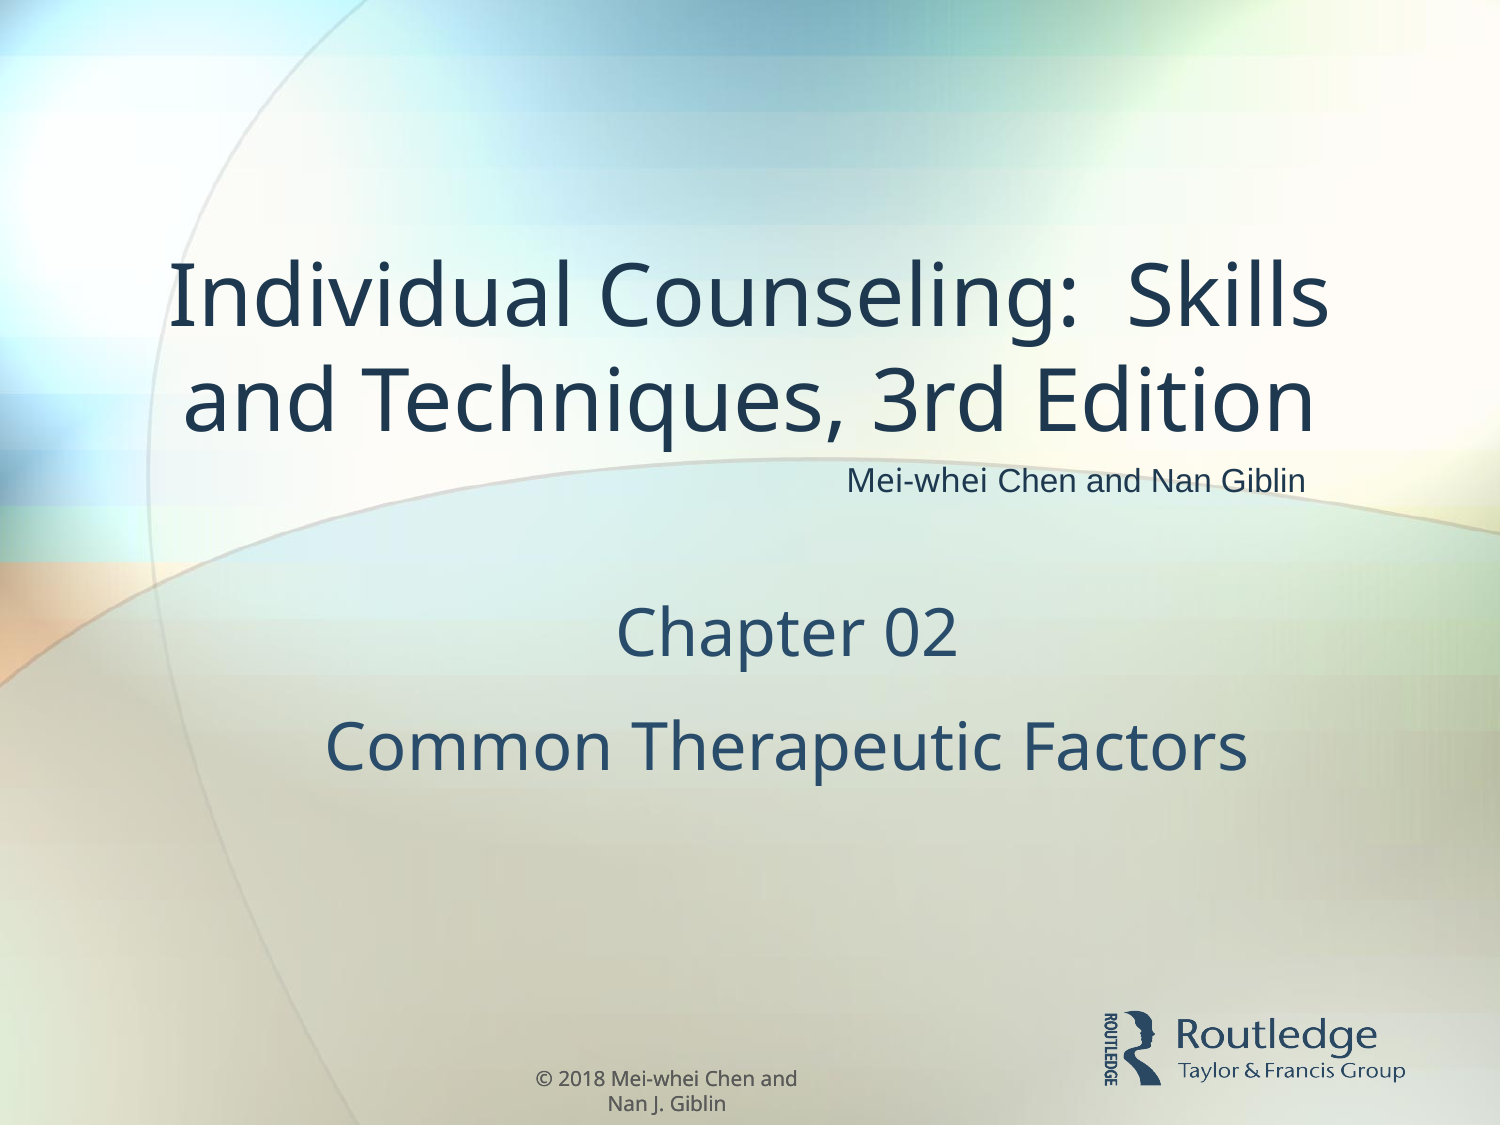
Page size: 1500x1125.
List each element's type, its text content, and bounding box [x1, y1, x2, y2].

picture [0, 0, 1500, 1125]
title Individual Counseling: Skills and Techniques, 3rd Edition [106, 237, 1394, 450]
text_box Mei-whei Chen and Nan Giblin [831, 451, 1325, 506]
subtitle Chapter 02 Common Therapeutic Factors [162, 562, 1413, 738]
